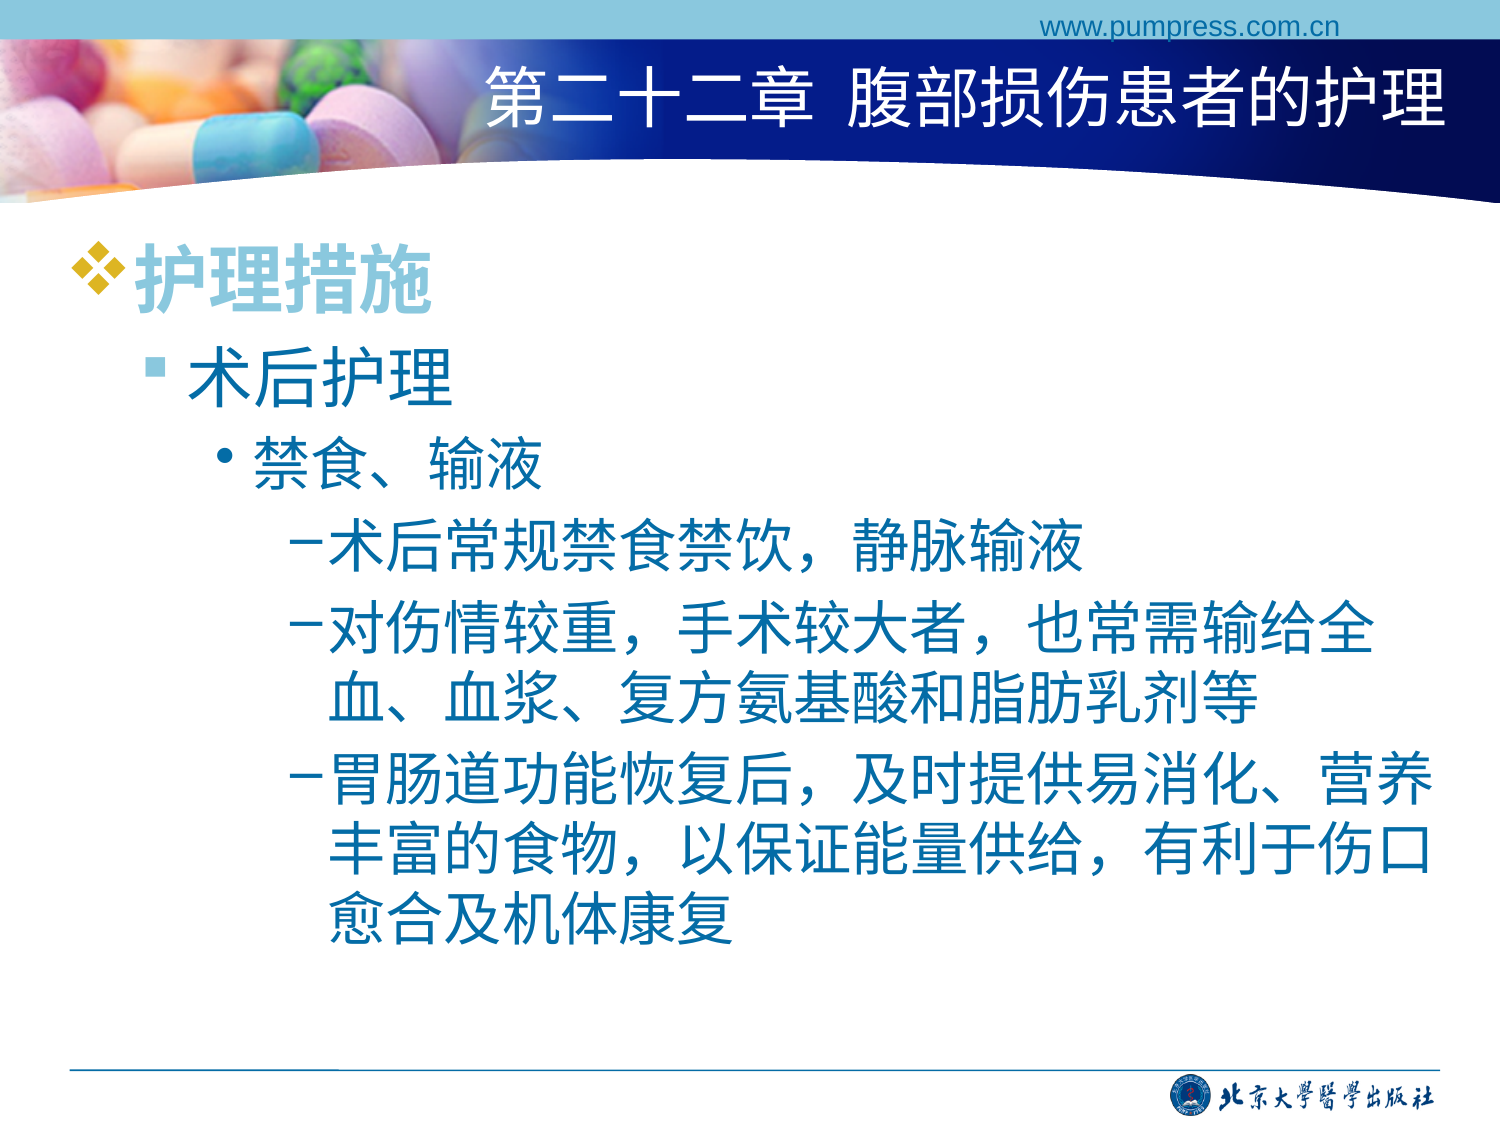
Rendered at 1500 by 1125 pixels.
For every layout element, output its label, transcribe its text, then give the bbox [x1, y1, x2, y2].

picture [0, 40, 1500, 203]
slide_number www.pumpress.com.cn [1025, 0, 1463, 38]
picture [1170, 1074, 1436, 1118]
title 第二十二章 腹部损伤患者的护理 [137, 49, 1463, 143]
list 护理措施 术后护理 禁食、输液 术后常规禁食禁饮，静脉输液 对伤情较重，手术较大者，也常需输给全血、血浆、复方氨基酸和脂肪乳剂等 胃肠道功能恢复后，及时提供易消化、营养丰富的食物，以保证能量供给，有利于伤口愈合及机体康复 [49, 224, 1463, 1026]
